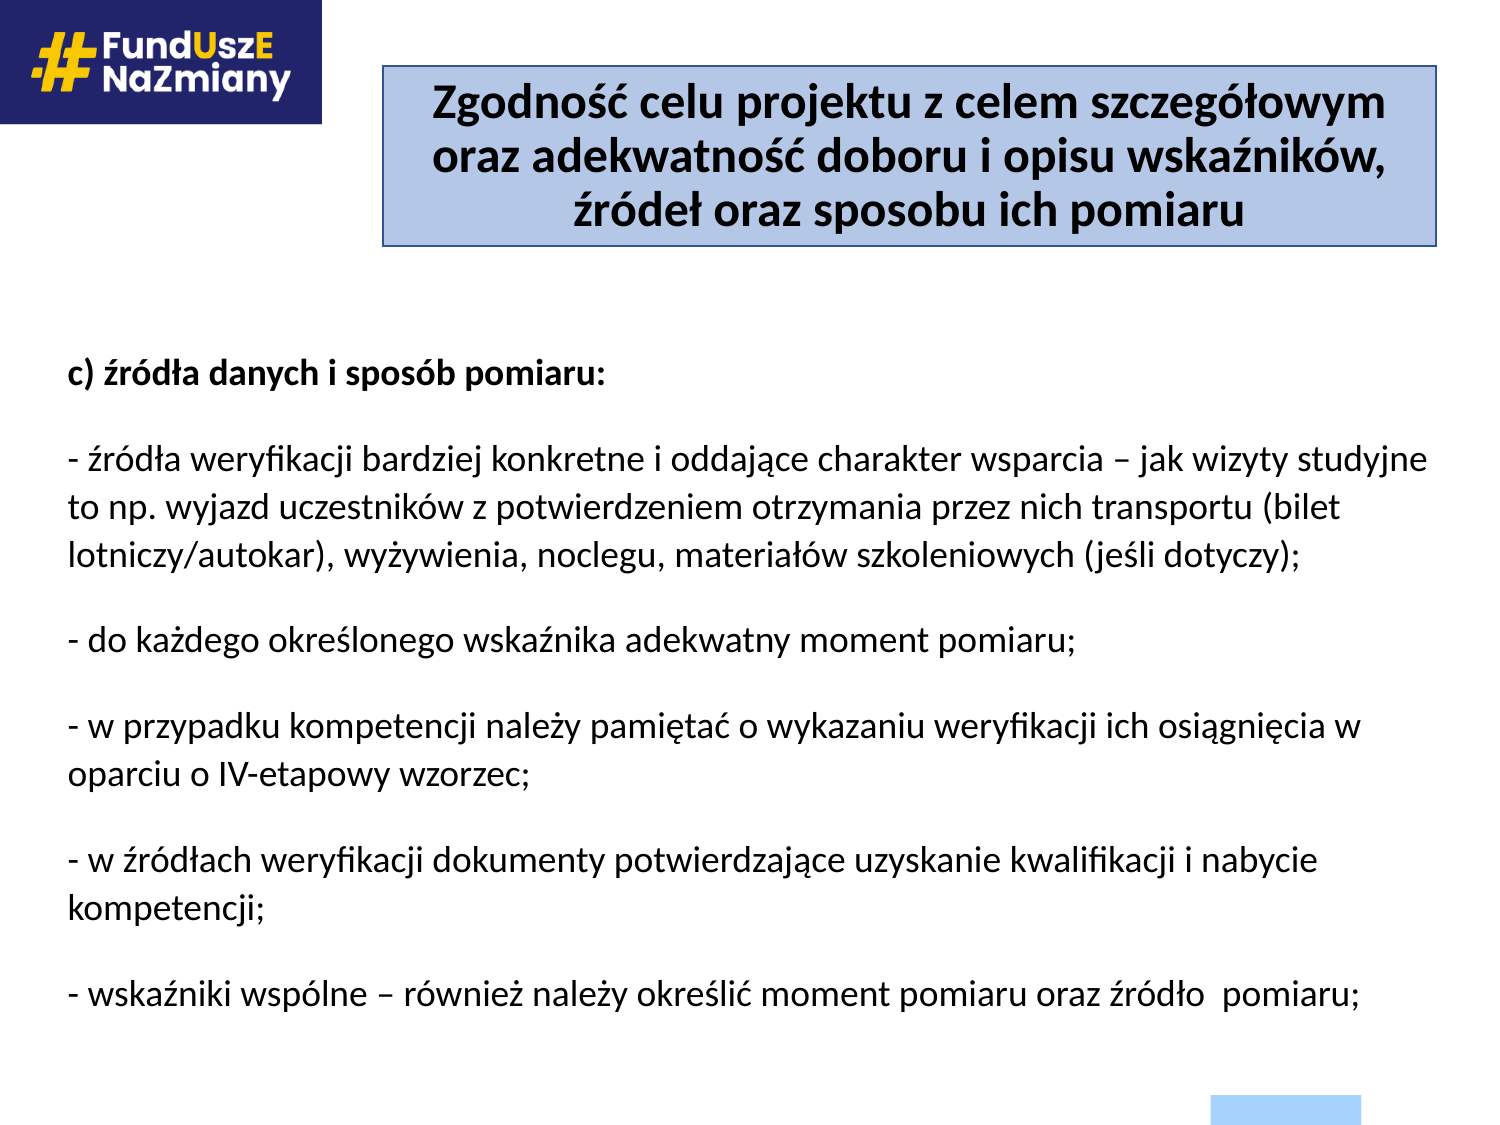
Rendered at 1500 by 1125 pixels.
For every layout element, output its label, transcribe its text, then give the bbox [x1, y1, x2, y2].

list c) źródła danych i sposób pomiaru: - źródła weryfikacji bardziej konkretne i oddające charakter wsparcia – jak wizyty studyjne to np. wyjazd uczestników z potwierdzeniem otrzymania przez nich transportu (bilet lotniczy/autokar), wyżywienia, noclegu, materiałów szkoleniowych (jeśli dotyczy); - do każdego określonego wskaźnika adekwatny moment pomiaru; - w przypadku kompetencji należy pamiętać o wykazaniu weryfikacji ich osiągnięcia w oparciu o IV-etapowy wzorzec; - w źródłach weryfikacji dokumenty potwierdzające uzyskanie kwalifikacji i nabycie kompetencji; - wskaźniki wspólne – również należy określić moment pomiaru oraz źródło pomiaru; [52, 337, 1462, 1048]
picture [0, 0, 1500, 1125]
title Zgodność celu projektu z celem szczegółowym oraz adekwatność doboru i opisu wskaźników, źródeł oraz sposobu ich pomiaru [382, 65, 1437, 247]
